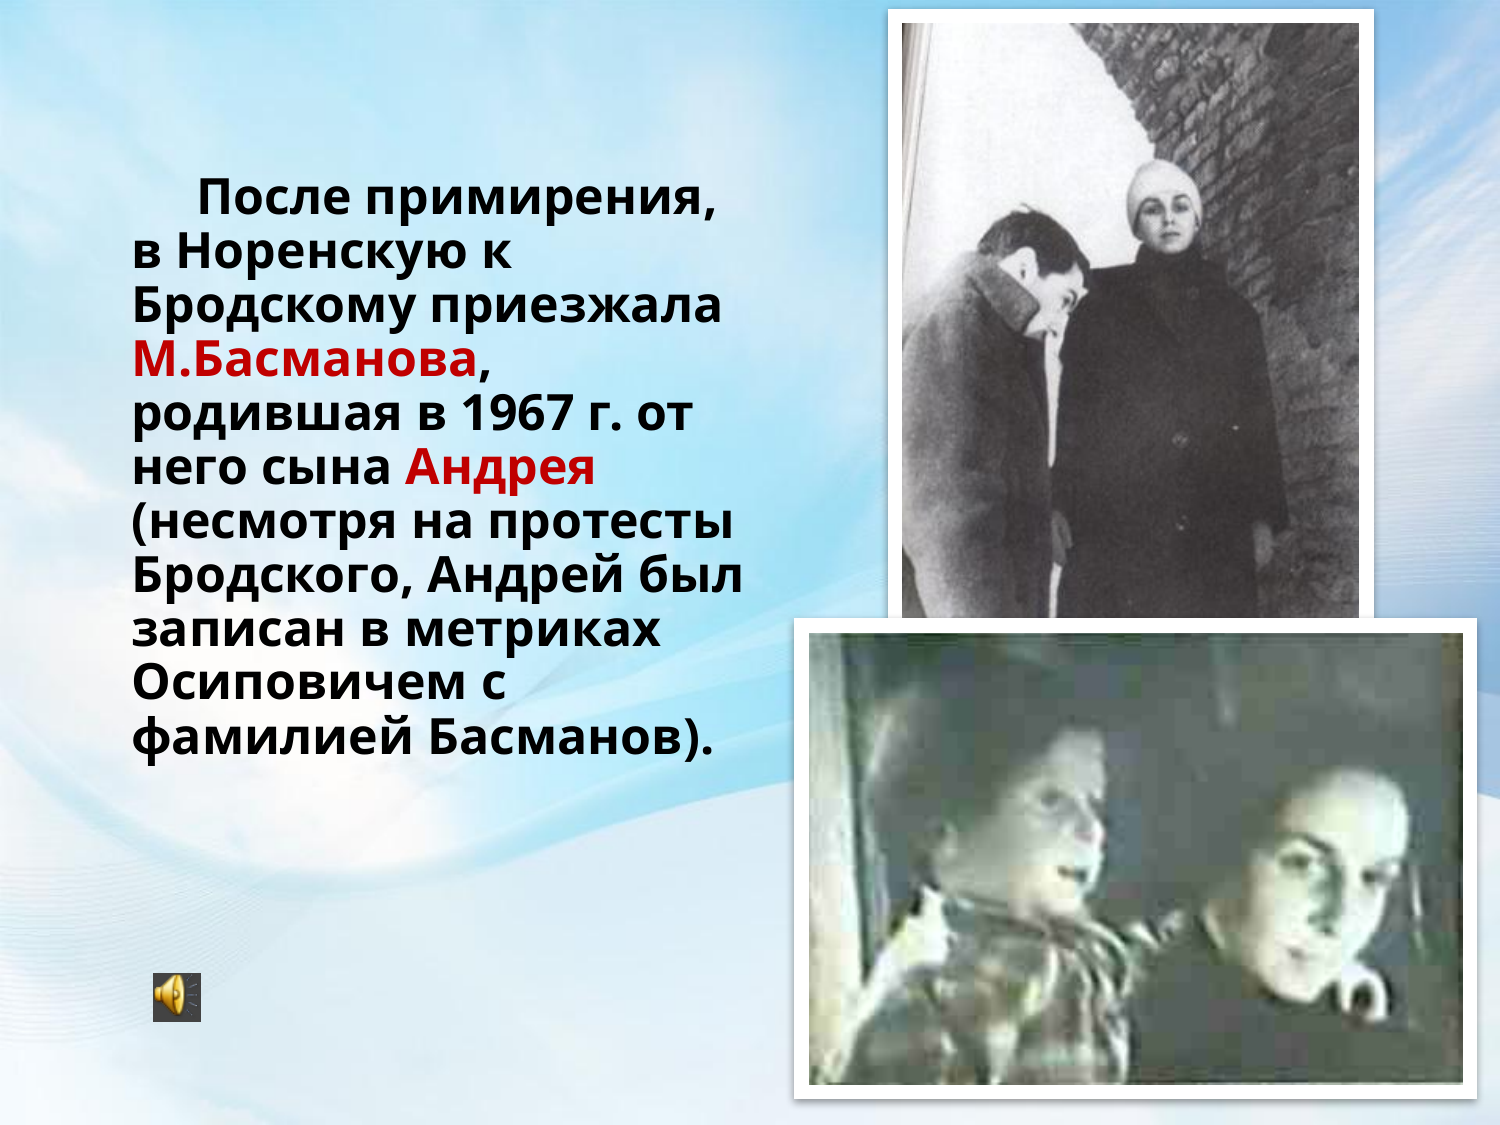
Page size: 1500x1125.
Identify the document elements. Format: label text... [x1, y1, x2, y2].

picture [0, 0, 1500, 1125]
list После примирения, в Норенскую к Бродскому приезжала М.Басманова, родившая в 1967 г. от него сына Андрея (несмотря на протесты Бродского, Андрей был записан в метриках Осиповичем с фамилией Басманов). [46, 116, 751, 790]
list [902, 23, 1360, 623]
